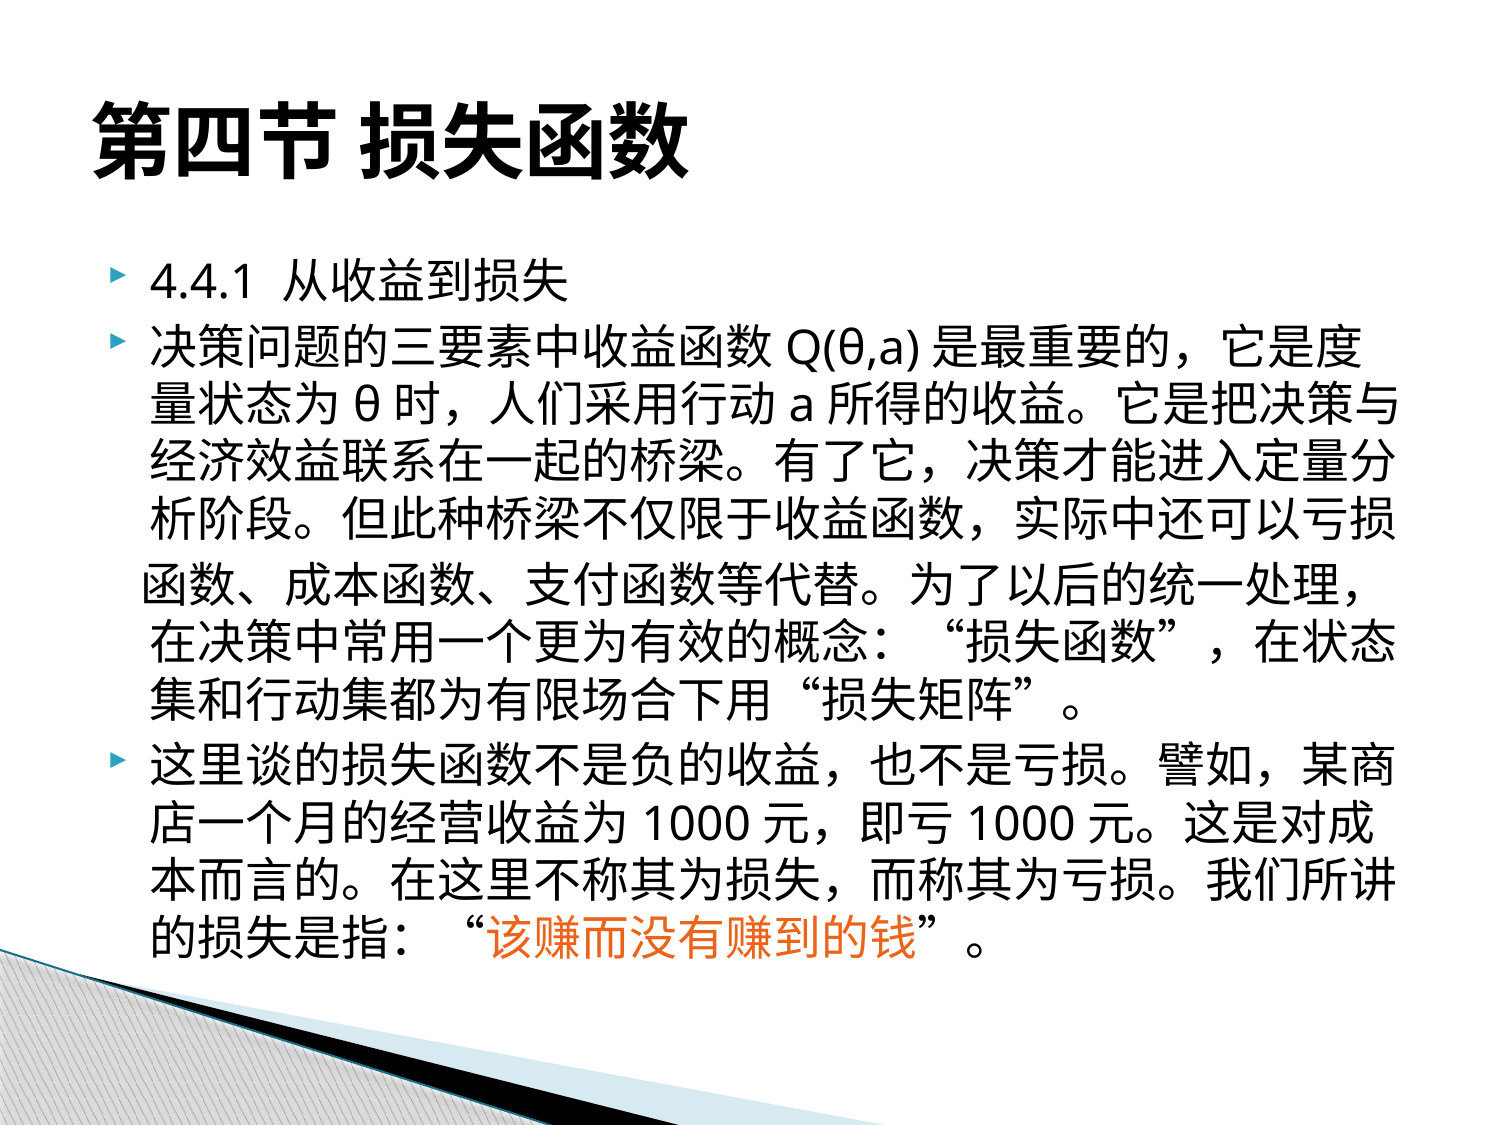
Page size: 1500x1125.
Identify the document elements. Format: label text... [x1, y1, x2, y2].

list 4.4.1 从收益到损失 决策问题的三要素中收益函数Q(θ,a)是最重要的，它是度量状态为θ时，人们采用行动a所得的收益。它是把决策与经济效益联系在一起的桥梁。有了它，决策才能进入定量分析阶段。但此种桥梁不仅限于收益函数，实际中还可以亏损 函数、成本函数、支付函数等代替。为了以后的统一处理，在决策中常用一个更为有效的概念：“损失函数”，在状态集和行动集都为有限场合下用“损失矩阵”。 这里谈的损失函数不是负的收益，也不是亏损。譬如，某商店一个月的经营收益为1000元，即亏1000元。这是对成本而言的。在这里不称其为损失，而称其为亏损。我们所讲的损失是指：“该赚而没有赚到的钱”。 [75, 243, 1425, 1125]
title 第四节 损失函数 [75, 45, 1425, 233]
